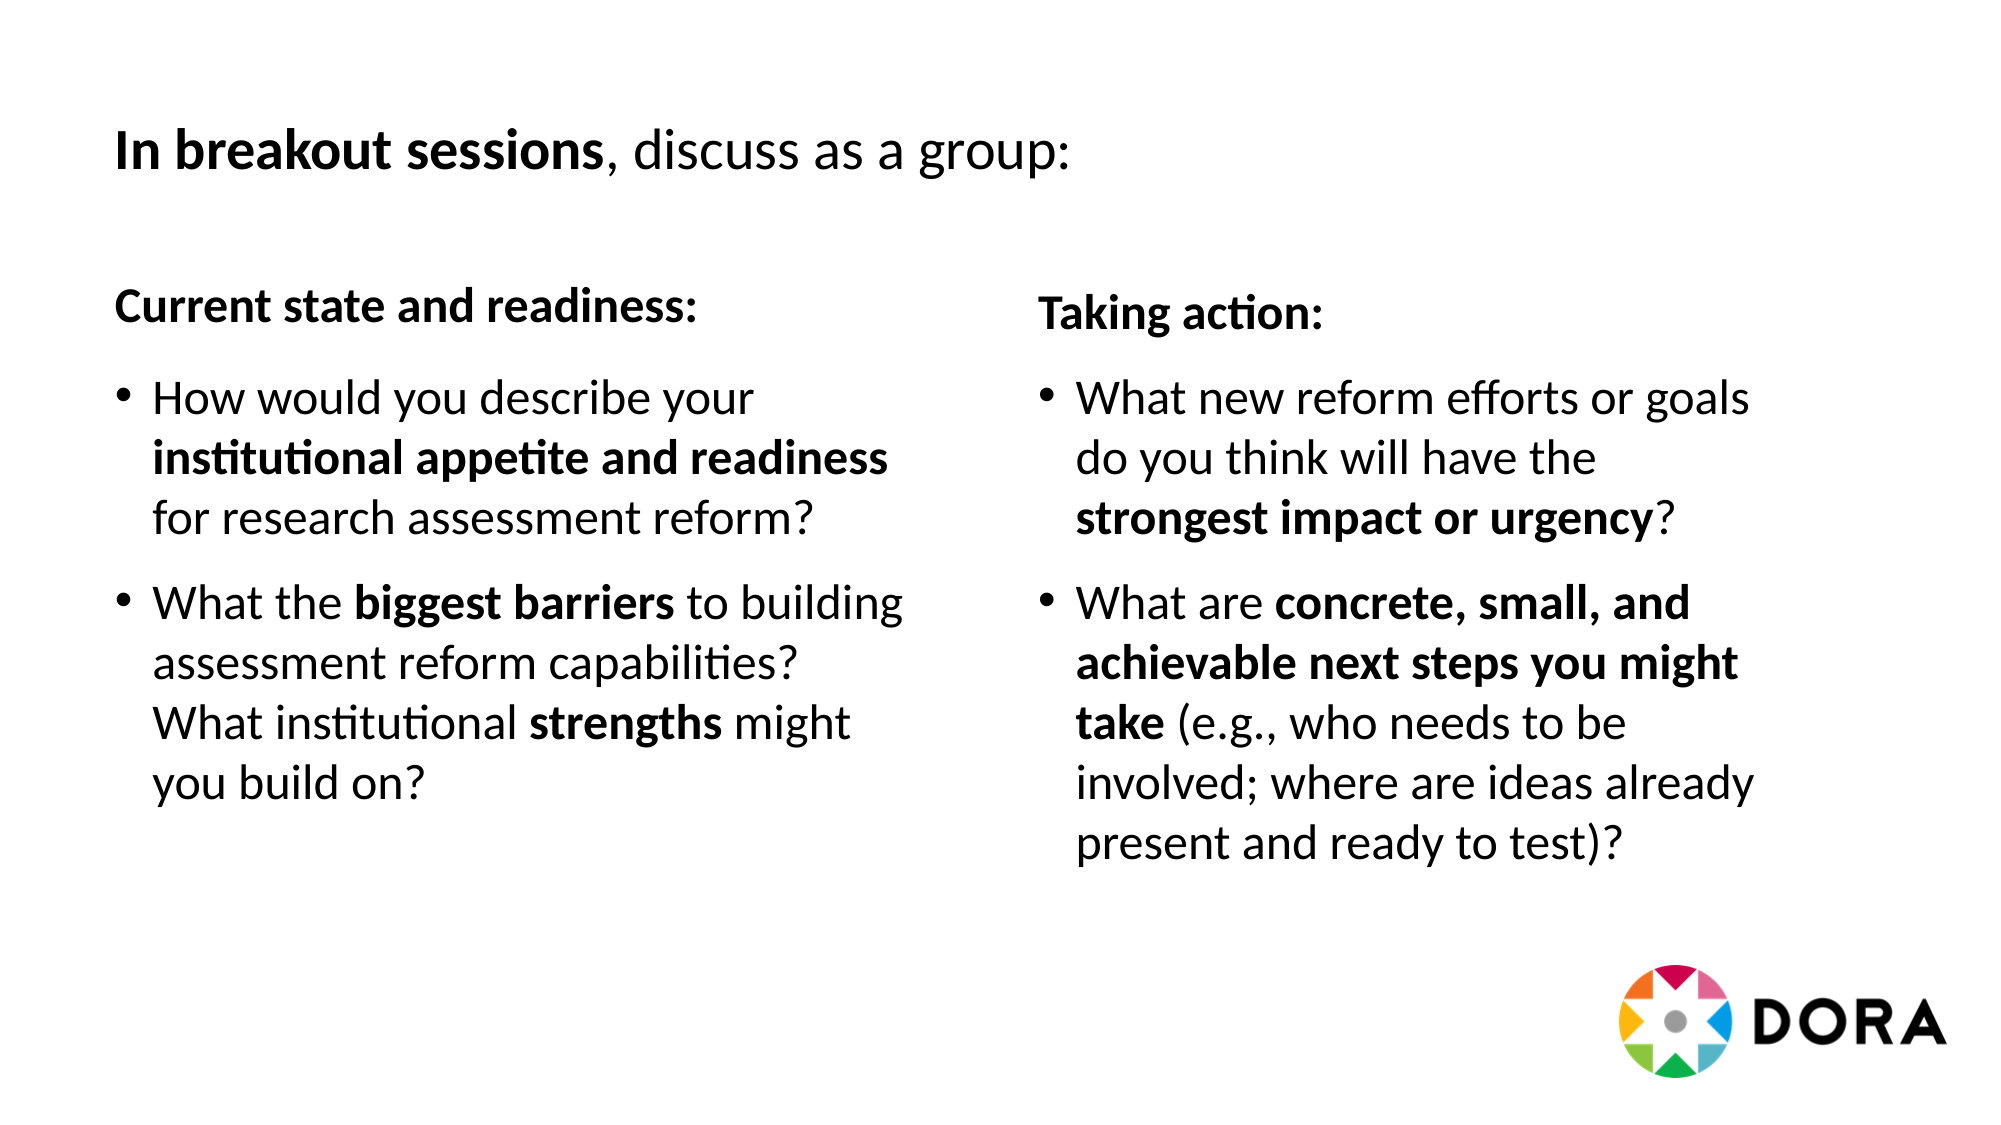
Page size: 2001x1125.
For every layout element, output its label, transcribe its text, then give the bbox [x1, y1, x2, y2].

text_box Current state and readiness: How would you describe your institutional appetite and readiness for research assessment reform? What the biggest barriers to building assessment reform capabilities? What institutional strengths might you build on? [99, 271, 923, 928]
list In breakout sessions, discuss as a group: [99, 111, 1685, 198]
picture [1619, 965, 1948, 1078]
text_box Taking action: What new reform efforts or goals do you think will have the strongest impact or urgency? What are concrete, small, and achievable next steps you might take (e.g., who needs to be involved; where are ideas already present and ready to test)? [1023, 271, 1810, 928]
